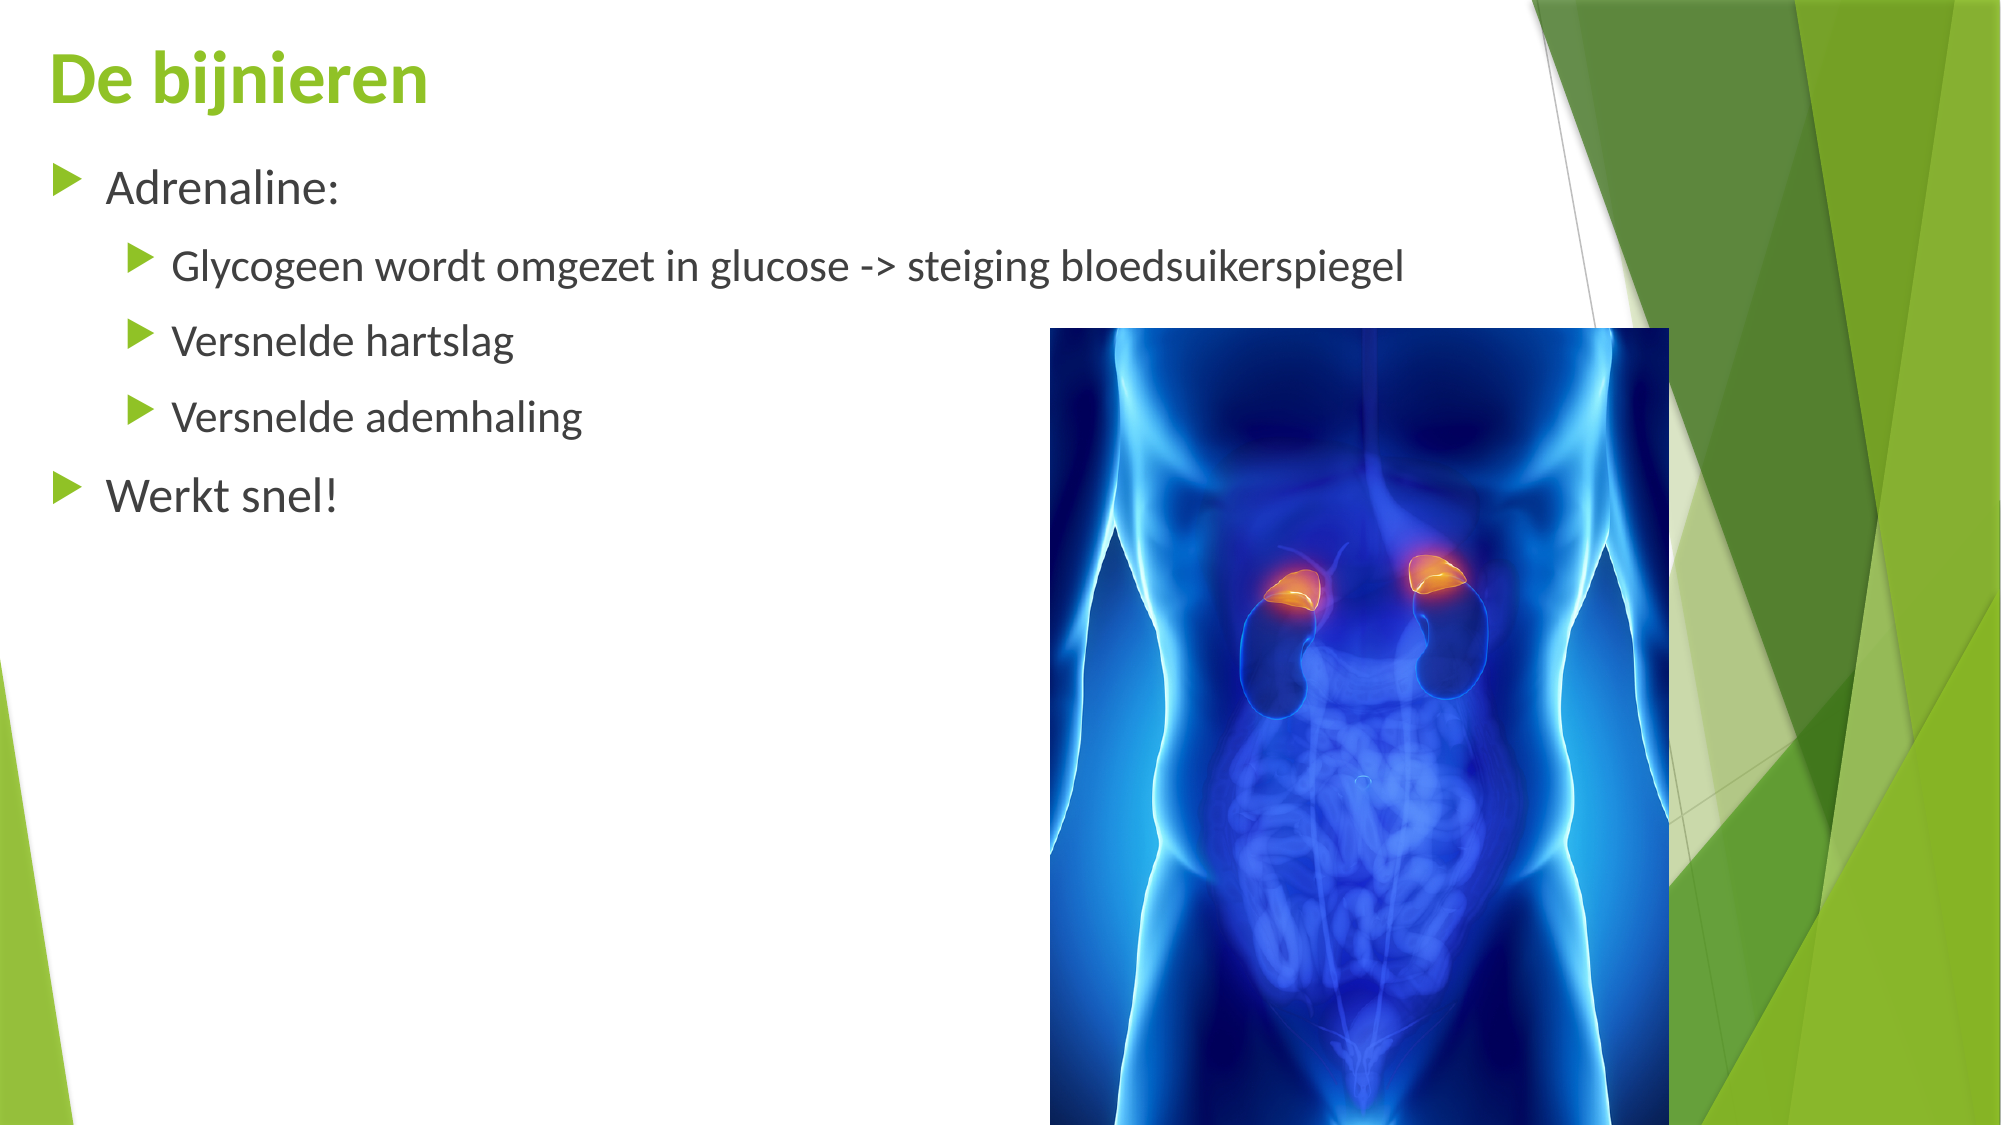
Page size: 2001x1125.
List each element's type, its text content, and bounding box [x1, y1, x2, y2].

picture [1049, 327, 1669, 1125]
title De bijnieren [34, 20, 1735, 173]
list Adrenaline: Glycogeen wordt omgezet in glucose -> steiging bloedsuikerspiegel Versnelde hartslag Versnelde ademhaling Werkt snel! [34, 147, 1560, 927]
